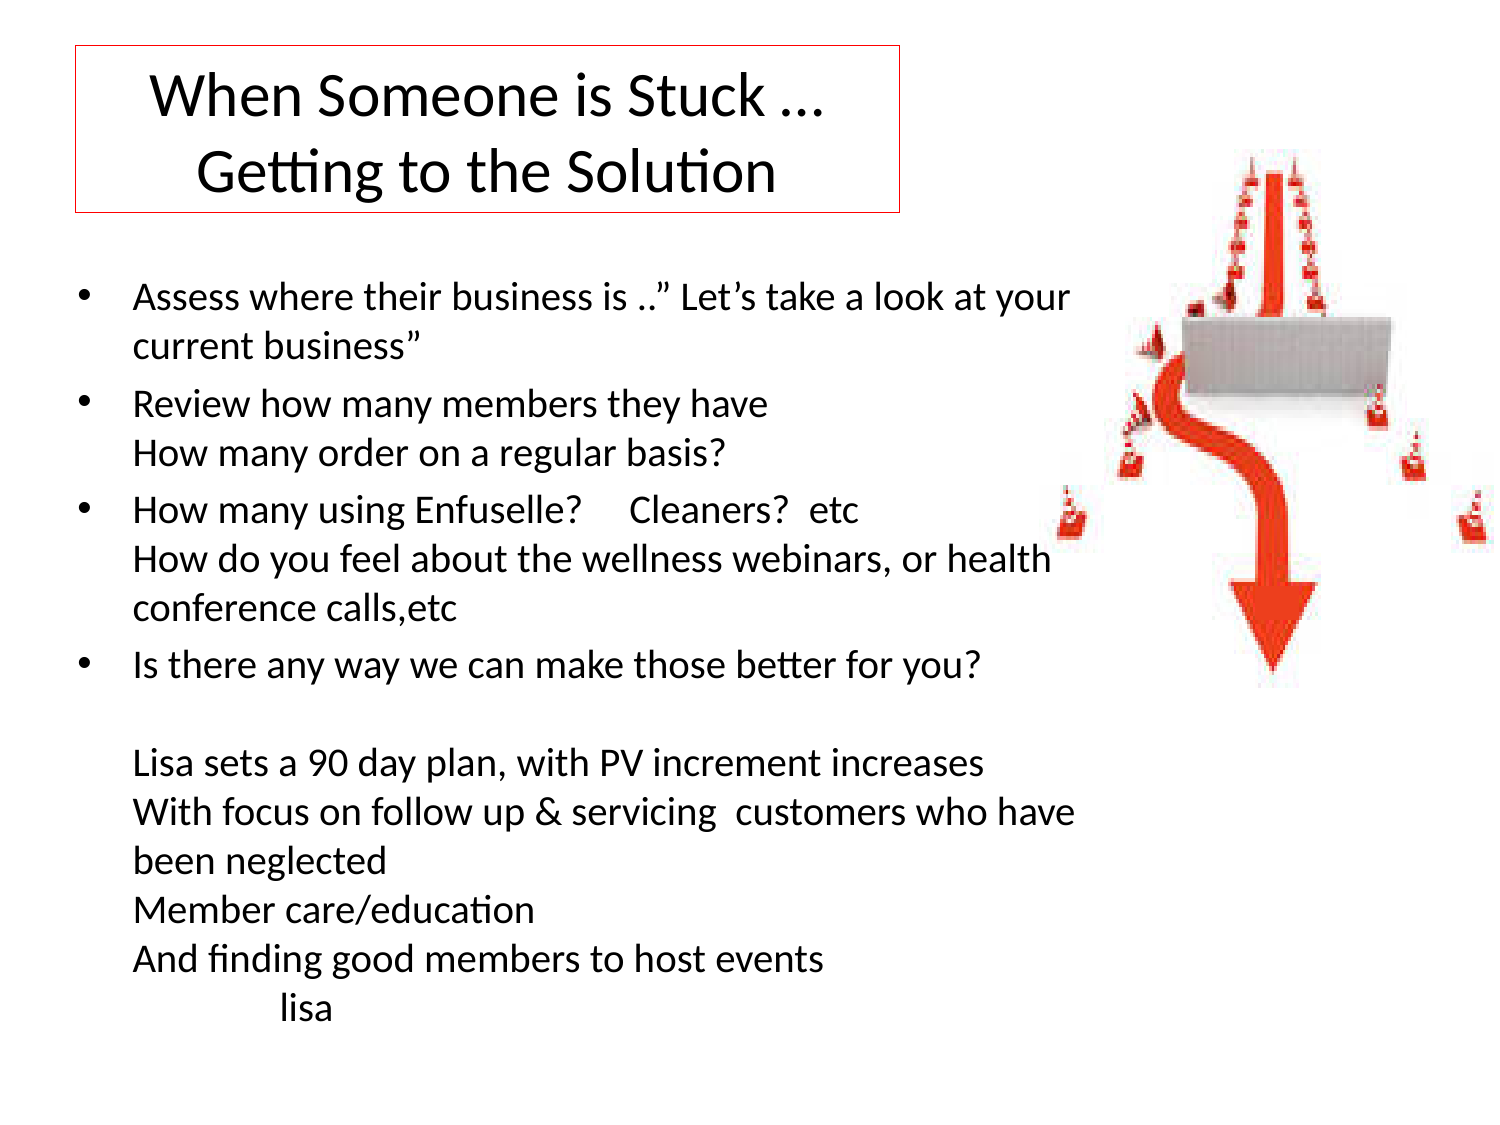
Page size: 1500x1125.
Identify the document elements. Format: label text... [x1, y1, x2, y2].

list Assess where their business is ..” Let’s take a look at your current business” Review how many members they have How many order on a regular basis? How many using Enfuselle? Cleaners? etc How do you feel about the wellness webinars, or health conference calls,etc Is there any way we can make those better for you? Lisa sets a 90 day plan, with PV increment increases With focus on follow up & servicing customers who have been neglected Member care/education And finding good members to host events lisa [62, 262, 1150, 1125]
picture [1038, 149, 1500, 688]
title When Someone is Stuck … Getting to the Solution [75, 45, 900, 213]
